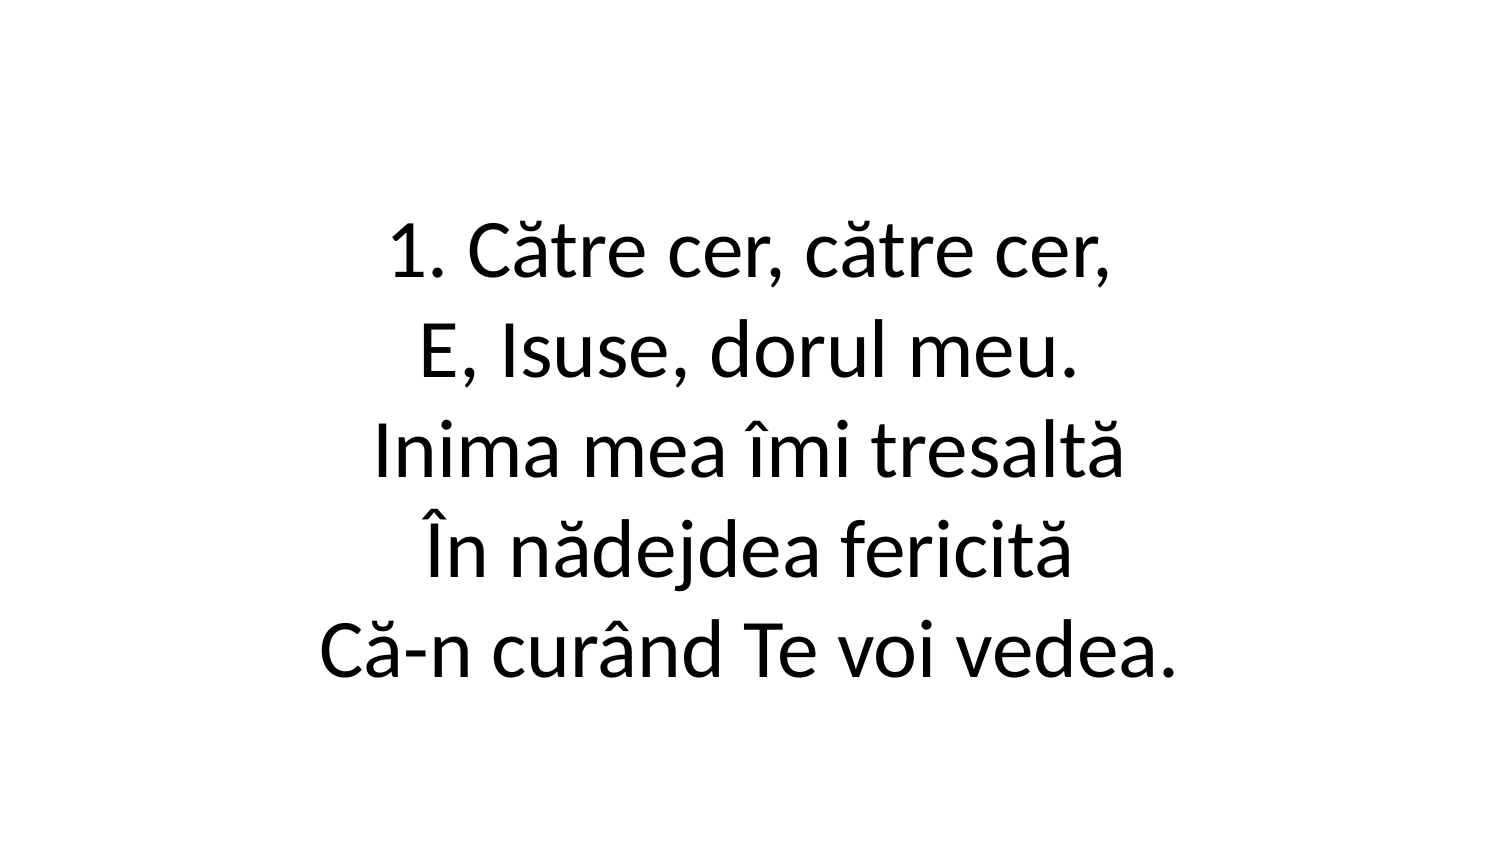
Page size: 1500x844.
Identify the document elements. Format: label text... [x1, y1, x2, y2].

text_box 1. Către cer, către cer, E, Isuse, dorul meu. Inima mea îmi tresaltă În nădejdea fericită Că-n curând Te voi vedea. [304, 142, 1196, 702]
